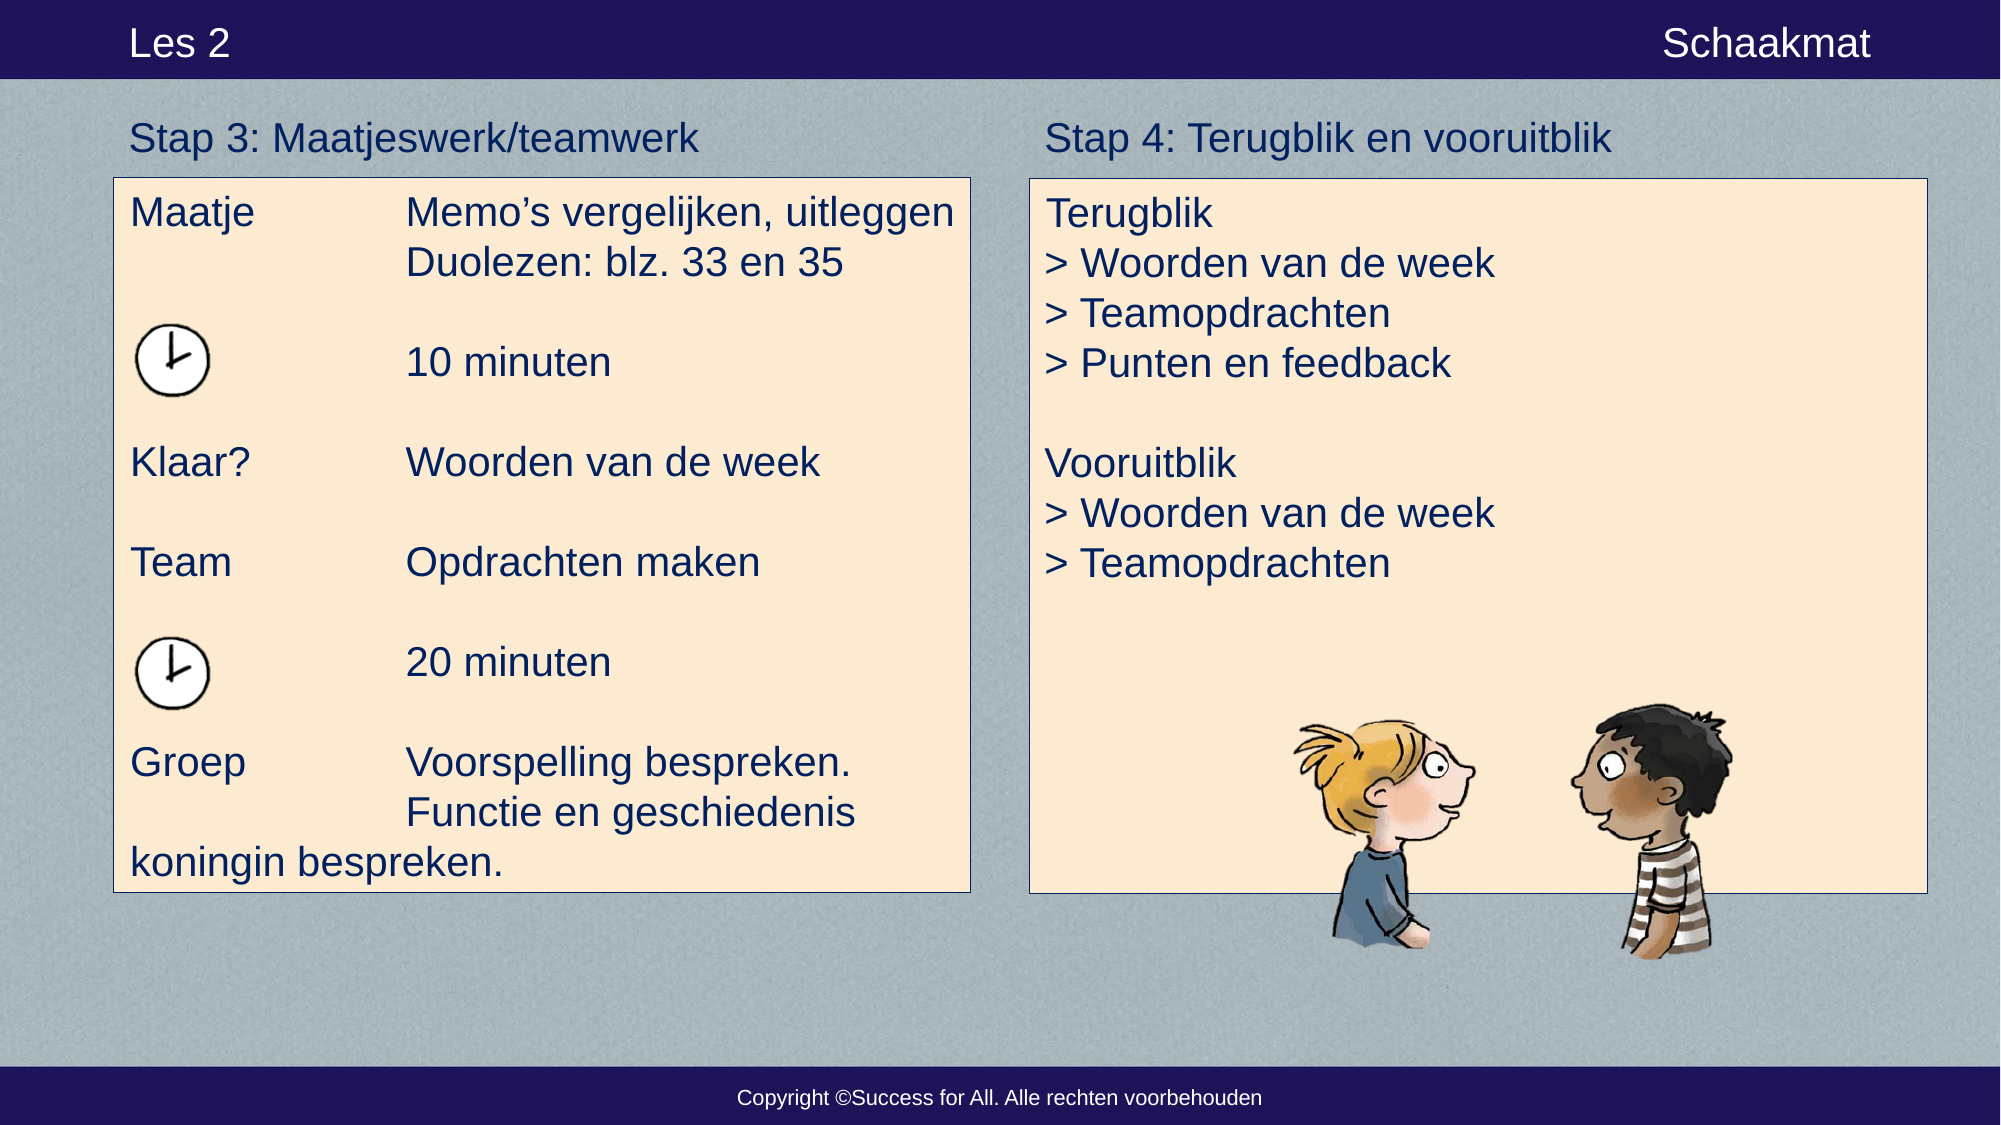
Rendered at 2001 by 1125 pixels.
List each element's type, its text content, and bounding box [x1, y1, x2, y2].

text_box Stap 3: Maatjeswerk/teamwerk [114, 103, 907, 169]
text_box Schaakmat [999, 8, 1886, 73]
text_box Copyright ©Success for All. Alle rechten voorbehouden [0, 1076, 2000, 1125]
text_box Terugblik > Woorden van de week > Teamopdrachten > Punten en feedback Vooruitblik > Woorden van de week > Teamopdrachten [1029, 178, 1928, 894]
text_box Maatje Memo’s vergelijken, uitleggen Duolezen: blz. 33 en 35 10 minuten Klaar? Woorden van de week Team Opdrachten maken 20 minuten Groep Voorspelling bespreken. Functie en geschiedenis koningin bespreken. [113, 177, 971, 893]
picture [0, 0, 2001, 1125]
text_box Les 2 [114, 8, 354, 73]
text_box Stap 4: Terugblik en vooruitblik [1029, 103, 1822, 169]
